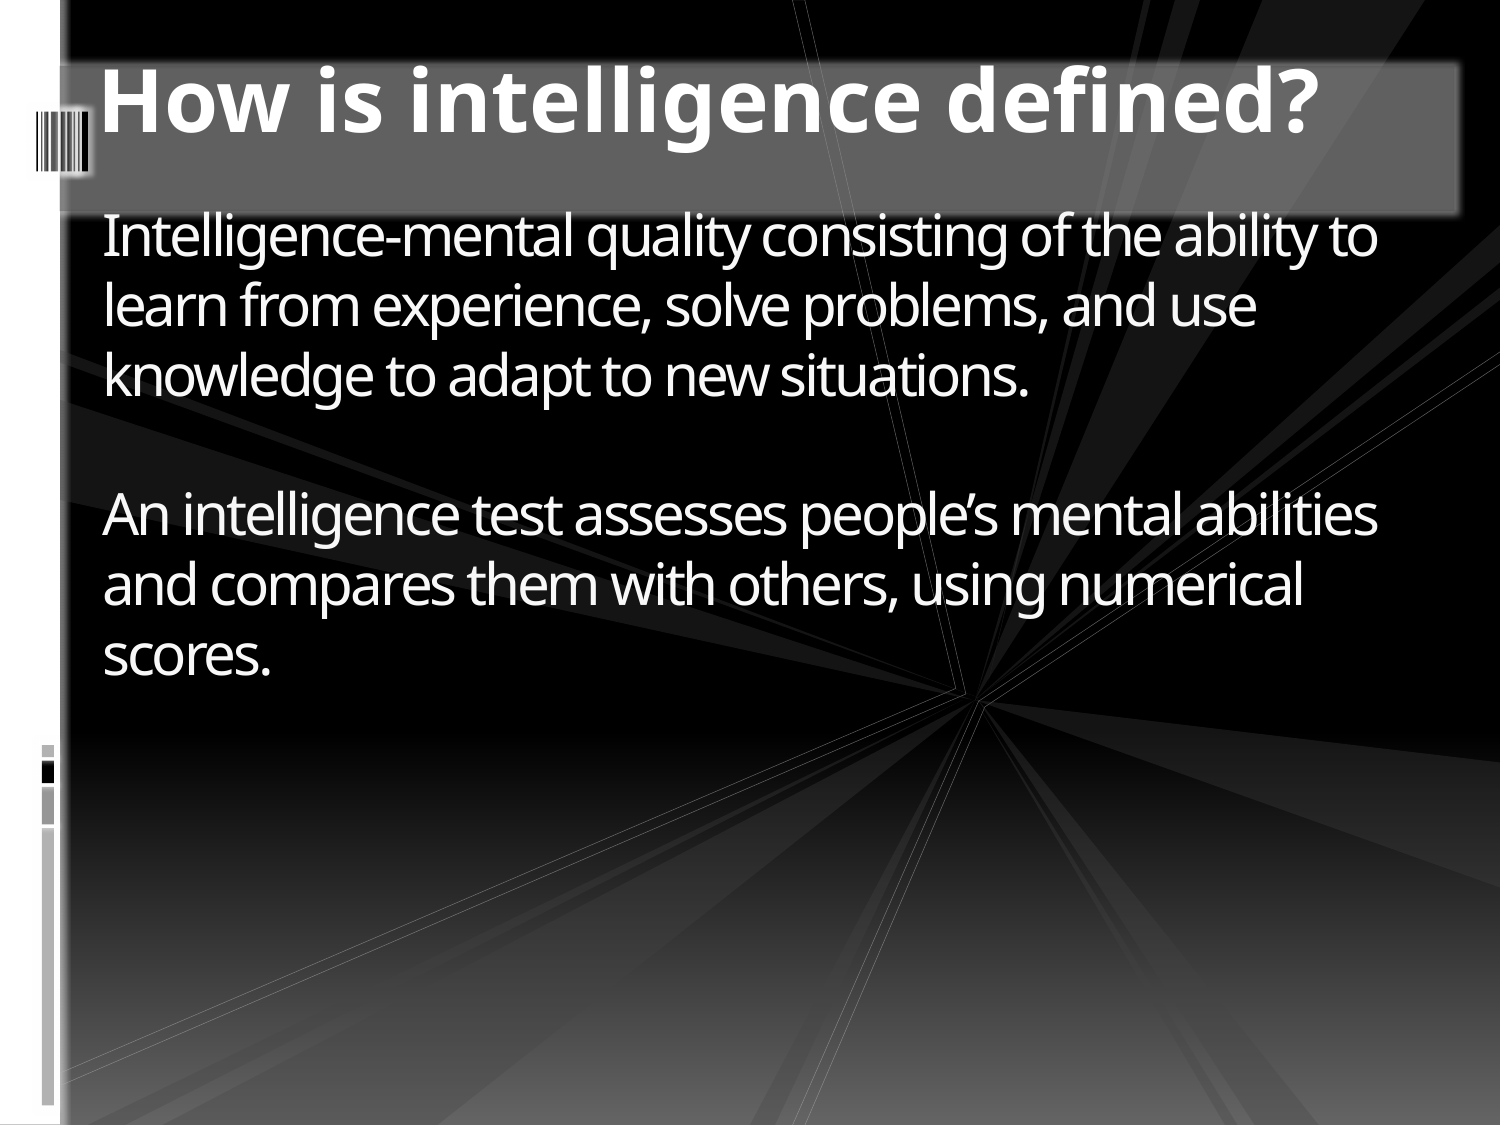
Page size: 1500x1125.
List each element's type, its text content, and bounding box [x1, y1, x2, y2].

title Intelligence-mental quality consisting of the ability to learn from experience, solve problems, and use knowledge to adapt to new situations. An intelligence test assesses people’s mental abilities and compares them with others, using numerical scores. [87, 187, 1475, 961]
list How is intelligence defined? [75, 37, 1450, 172]
